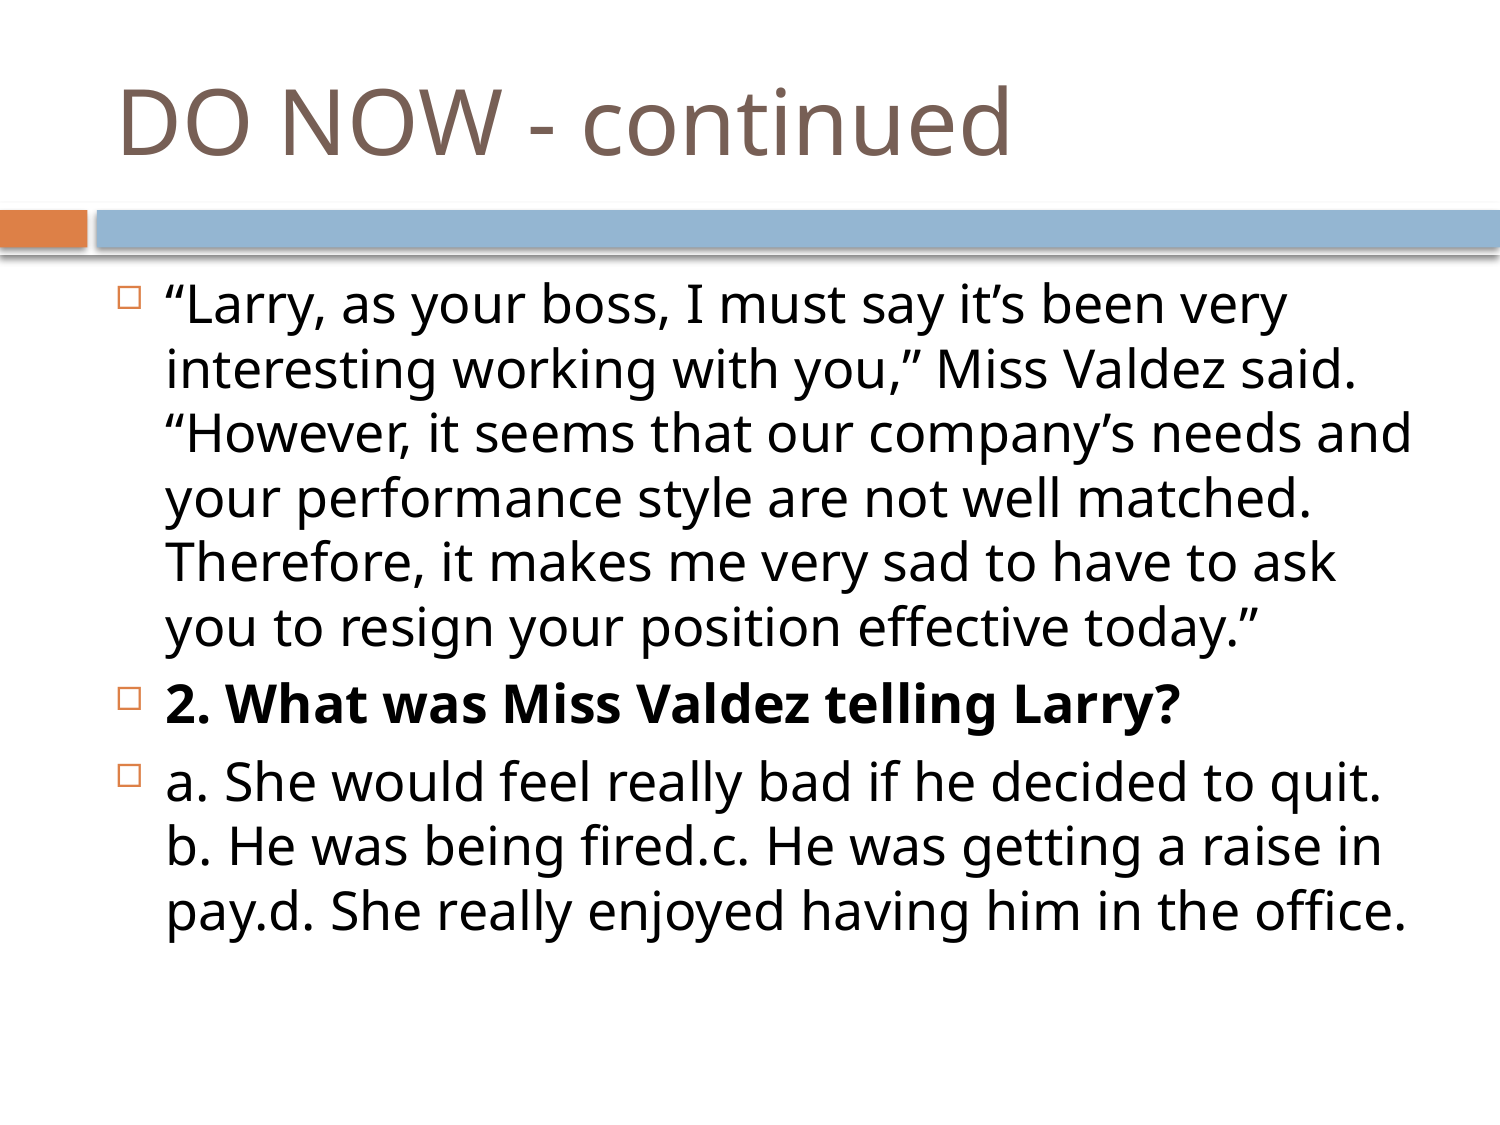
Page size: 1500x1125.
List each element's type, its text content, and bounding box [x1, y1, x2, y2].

list “Larry, as your boss, I must say it’s been very interesting working with you,” Miss Valdez said. “However, it seems that our company’s needs and your performance style are not well matched. Therefore, it makes me very sad to have to ask you to resign your position effective today.” 2. What was Miss Valdez telling Larry? a. She would feel really bad if he decided to quit. b. He was being fired. c. He was getting a raise in pay. d. She really enjoyed having him in the office. [100, 262, 1438, 1000]
title DO NOW - continued [100, 37, 1438, 200]
